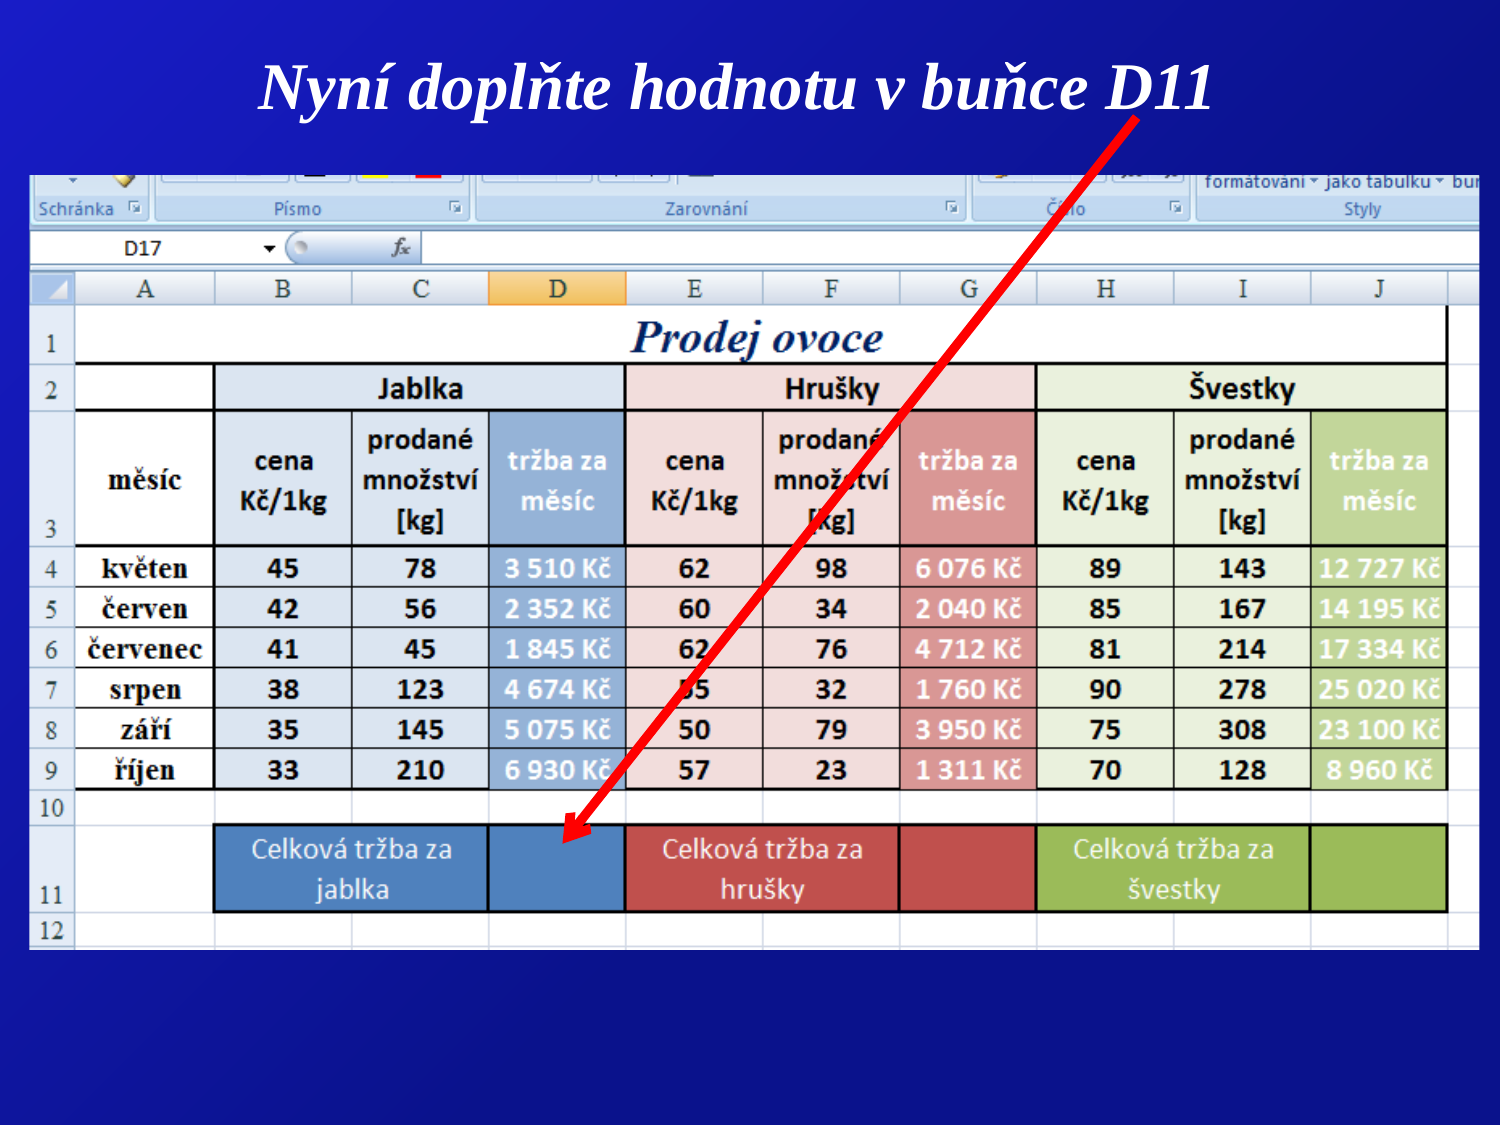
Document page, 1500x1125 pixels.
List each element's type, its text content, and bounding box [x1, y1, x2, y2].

text_box Nyní doplňte hodnotu v buňce D11 [46, 35, 1430, 174]
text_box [486, 193, 1214, 768]
picture [29, 175, 1480, 950]
